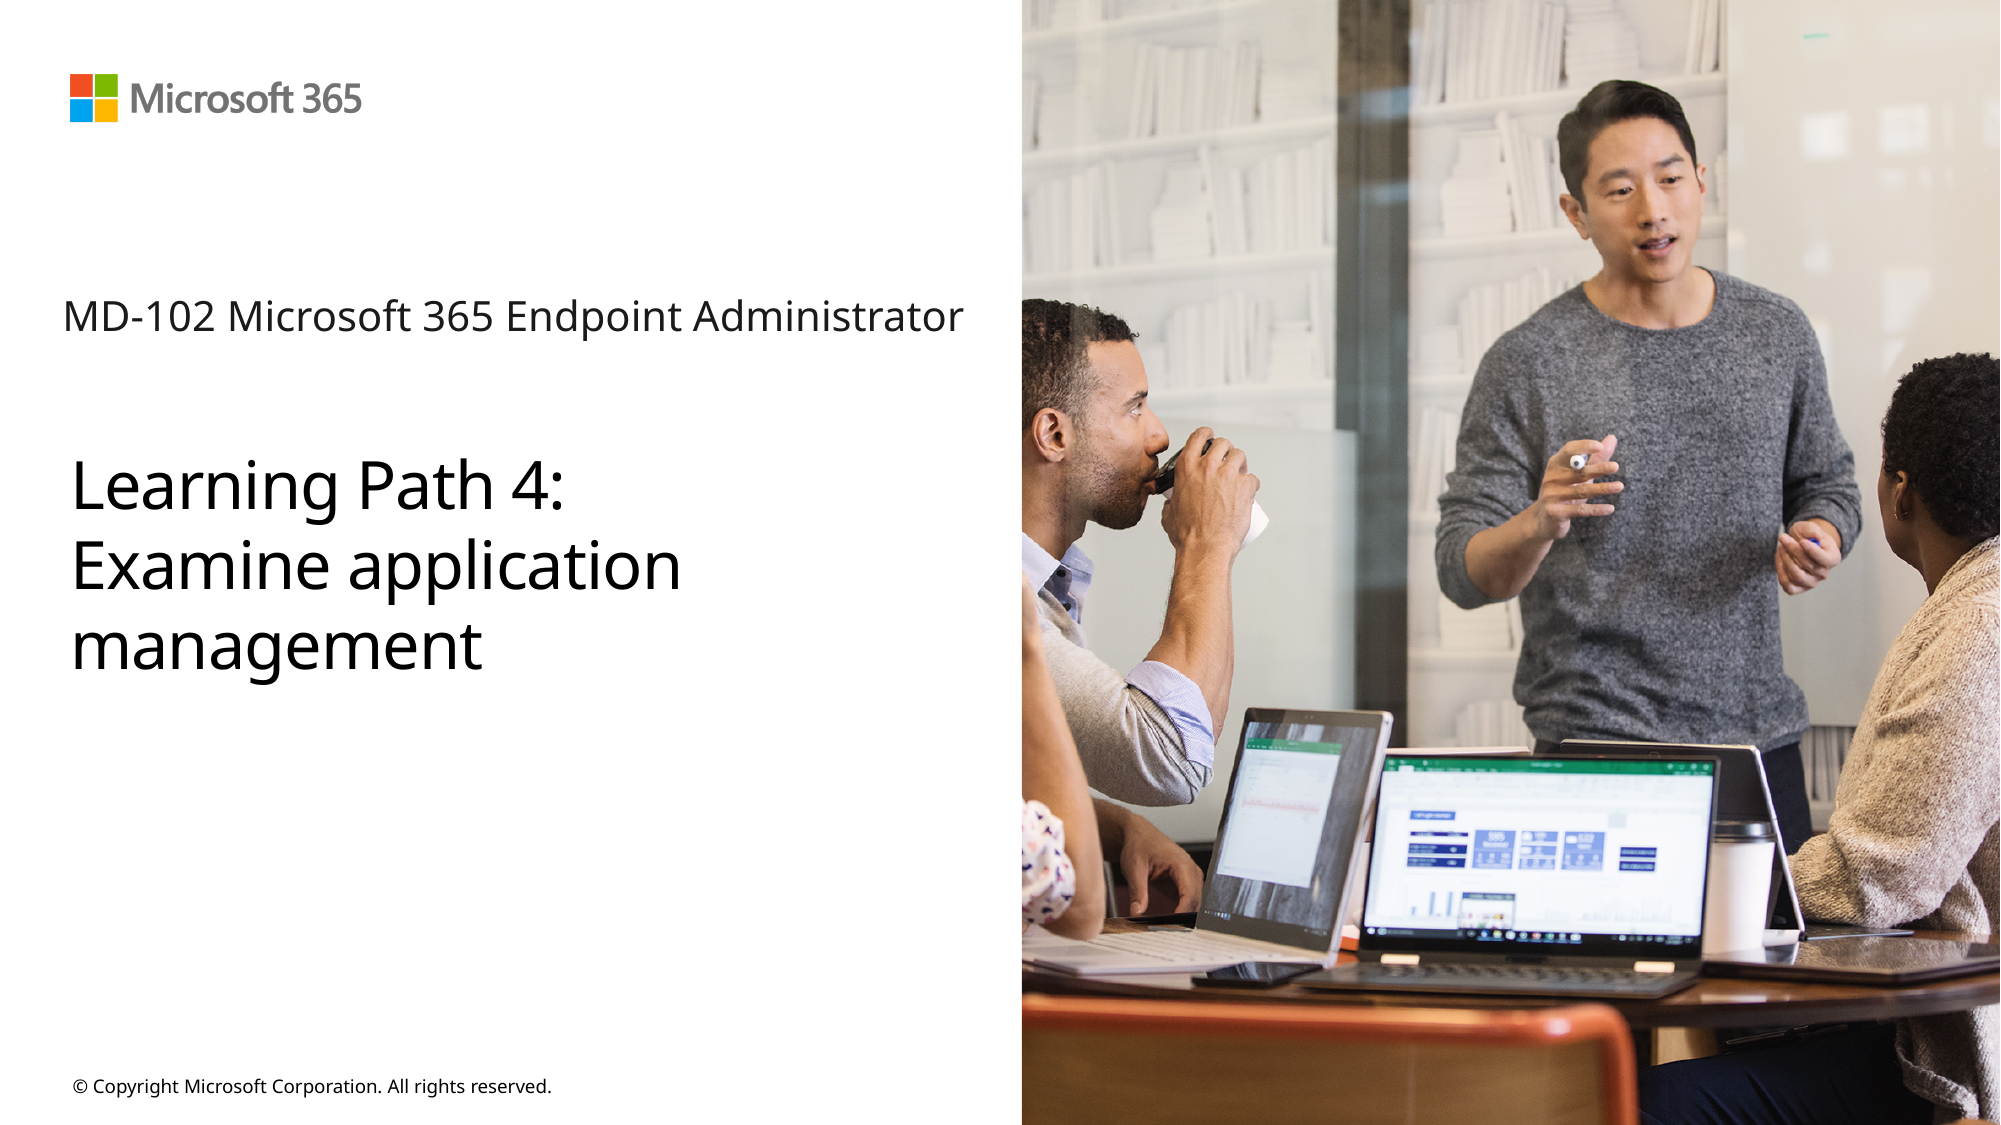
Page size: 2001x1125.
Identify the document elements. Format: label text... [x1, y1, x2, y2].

picture [1021, 0, 2000, 1125]
picture [22, 26, 409, 170]
title Learning Path 4: Examine application management [70, 441, 831, 684]
text_box MD-102 Microsoft 365 Endpoint Administrator [62, 282, 980, 347]
